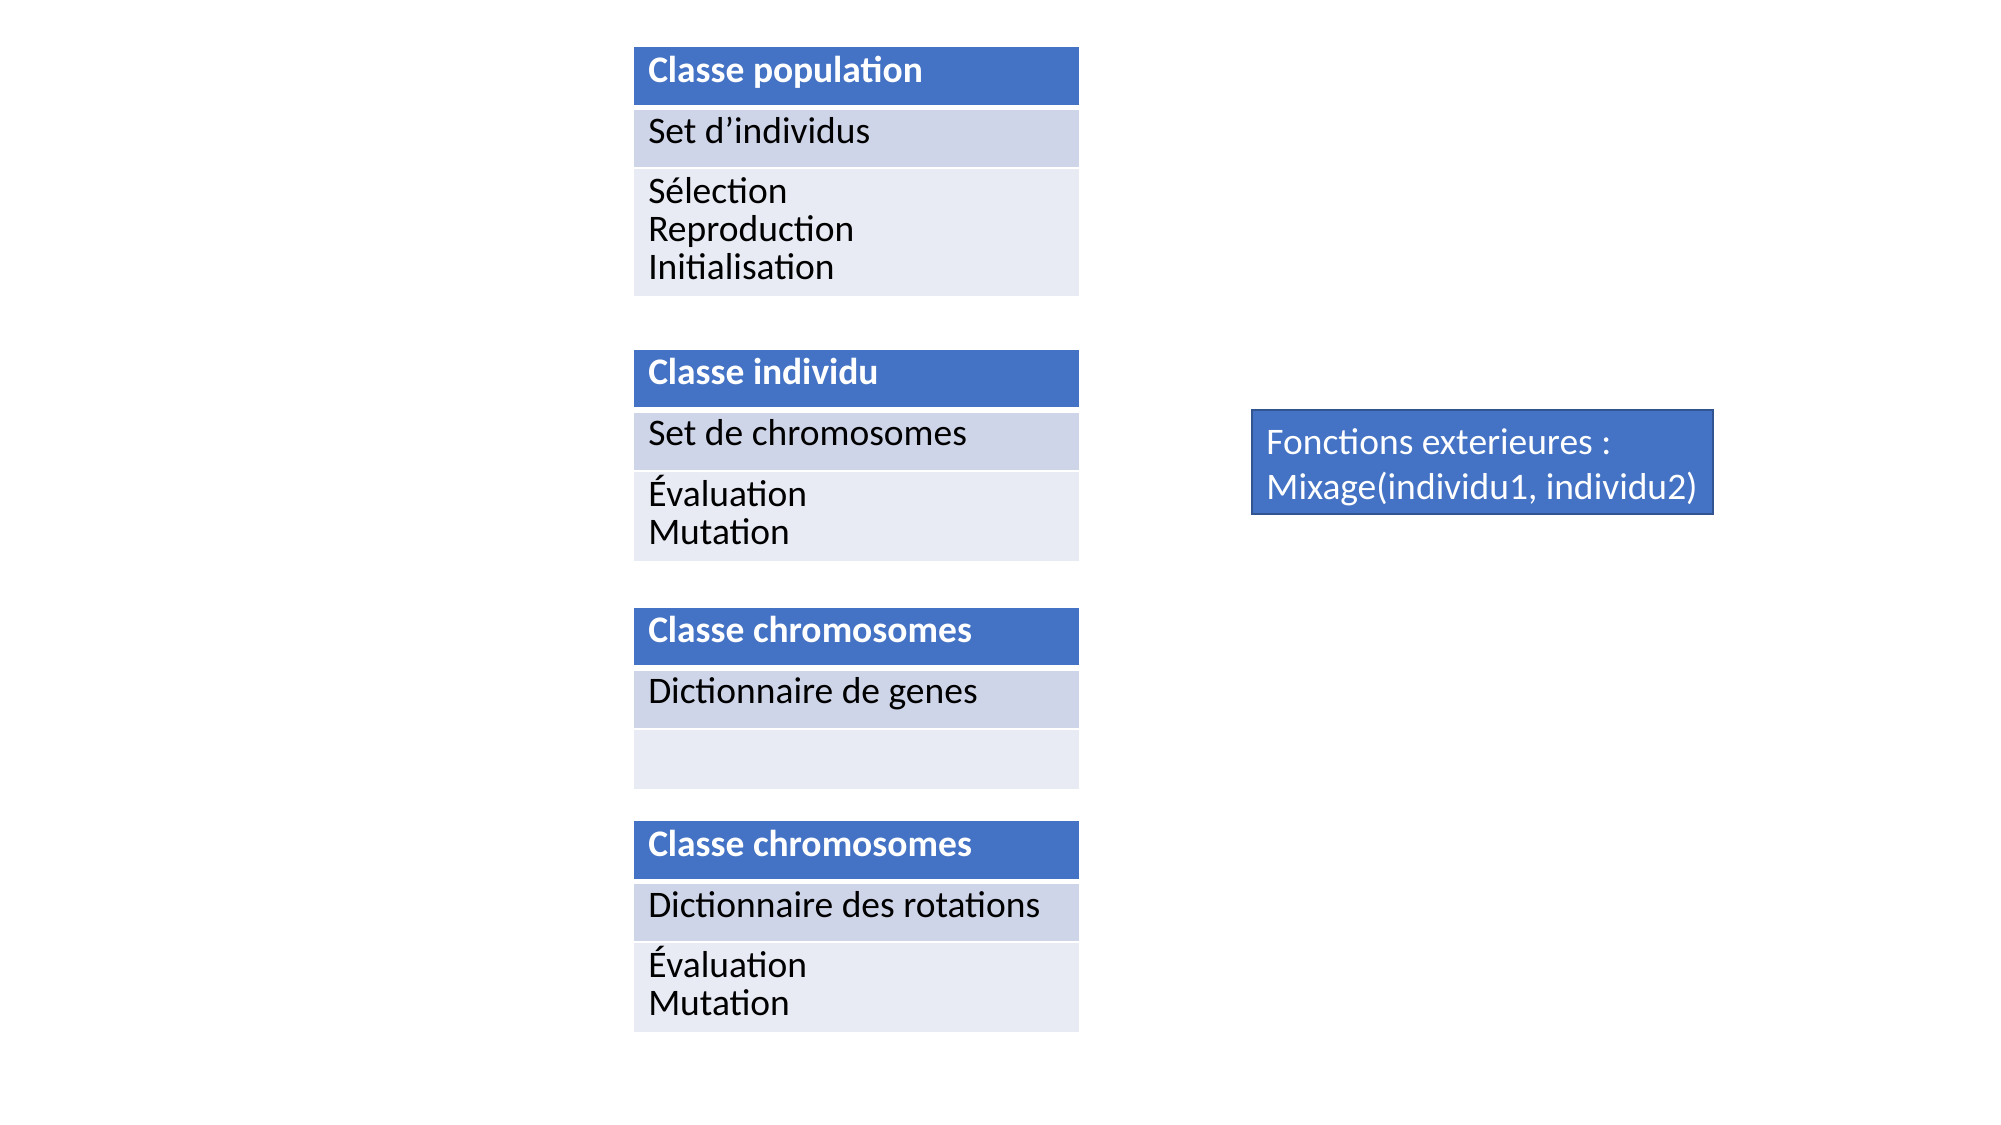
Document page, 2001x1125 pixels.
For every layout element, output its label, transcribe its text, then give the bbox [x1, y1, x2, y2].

table_cell [634, 730, 1079, 789]
table_header Classe chromosomes [634, 821, 1079, 879]
table_cell Évaluation Mutation [634, 943, 1079, 1032]
table_header Classe individu [634, 350, 1079, 407]
table_header Classe population [634, 47, 1079, 105]
table_cell Dictionnaire de genes [634, 671, 1079, 728]
table_cell Set d’individus [634, 110, 1079, 167]
table_header Classe chromosomes [634, 608, 1079, 665]
table_cell Sélection Reproduction Initialisation [634, 169, 1079, 296]
table_cell Évaluation Mutation [634, 472, 1079, 561]
table_cell Dictionnaire des rotations [634, 884, 1079, 941]
text_box Fonctions exterieures : Mixage(individu1, individu2) [1251, 409, 1714, 515]
table_cell Set de chromosomes [634, 413, 1079, 470]
